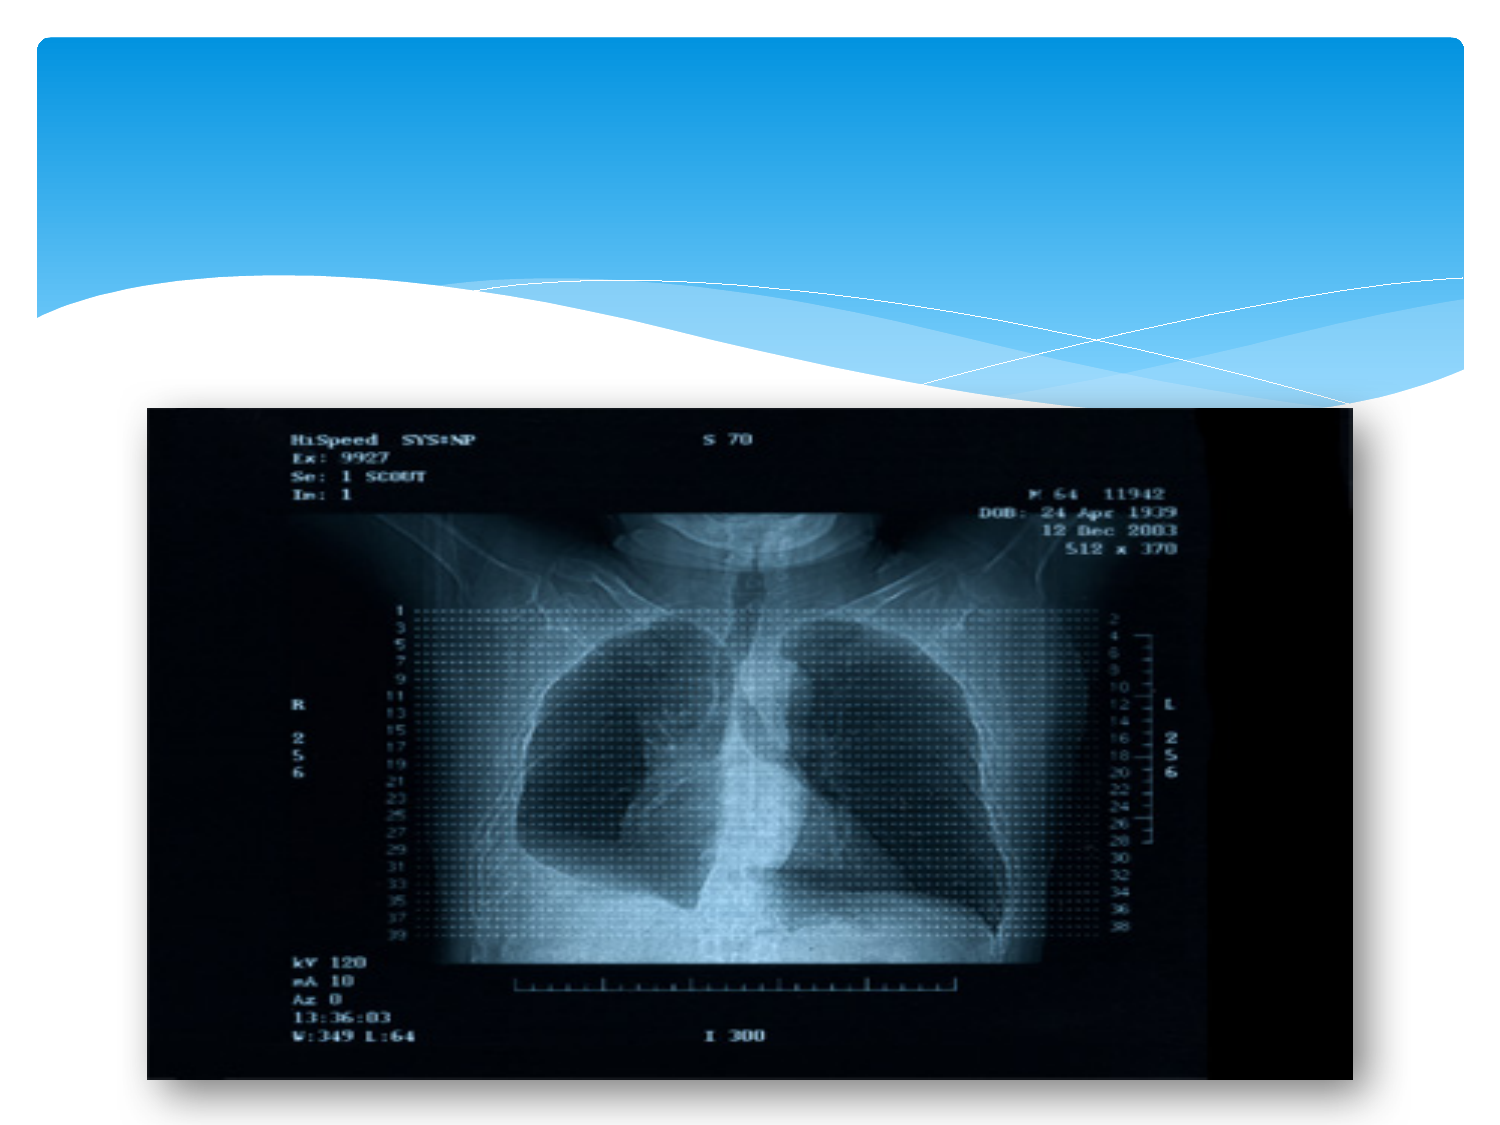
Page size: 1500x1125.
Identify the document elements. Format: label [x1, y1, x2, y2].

picture [147, 408, 1353, 1081]
